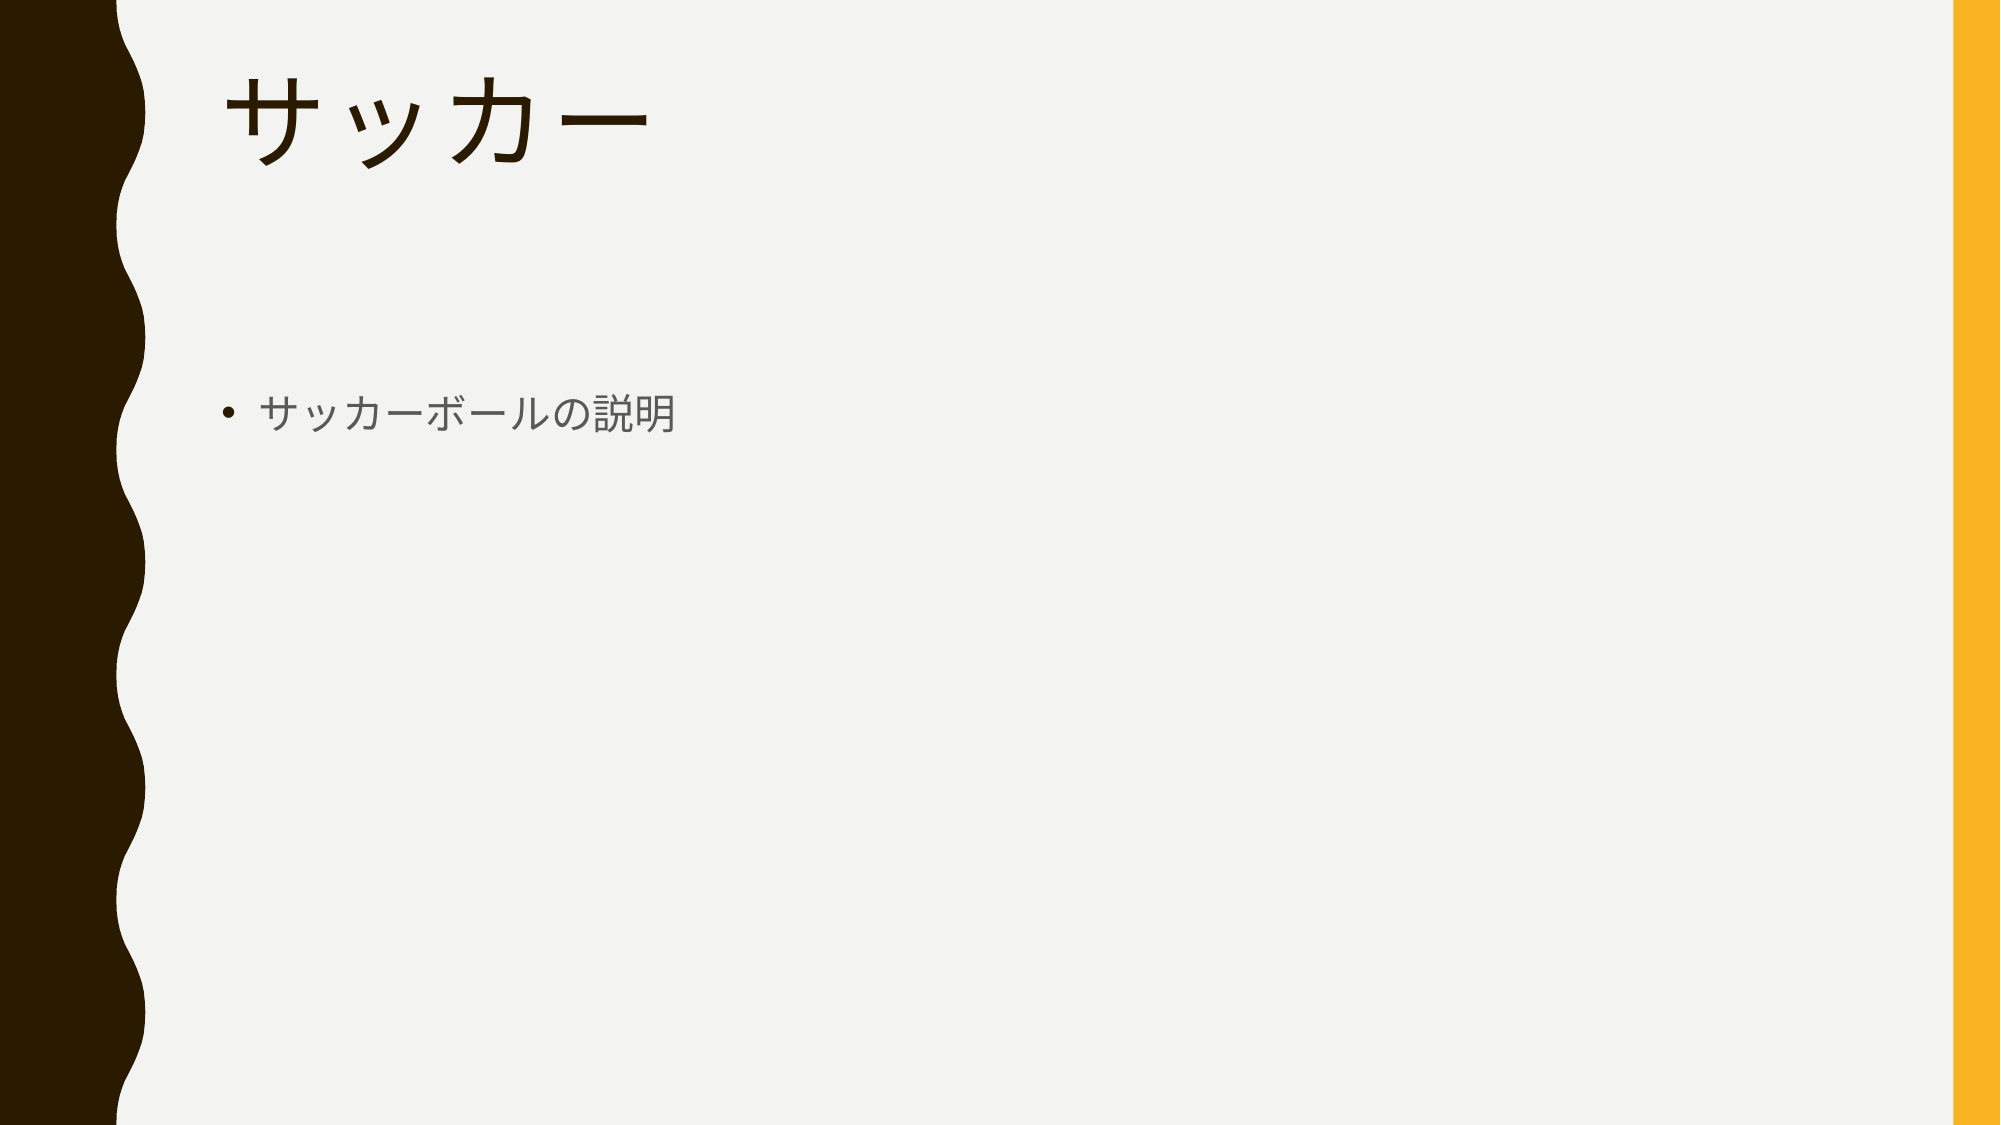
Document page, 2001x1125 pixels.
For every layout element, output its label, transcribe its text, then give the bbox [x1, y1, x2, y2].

title サッカー [205, 62, 1875, 308]
list サッカーボールの説明 [206, 375, 994, 969]
